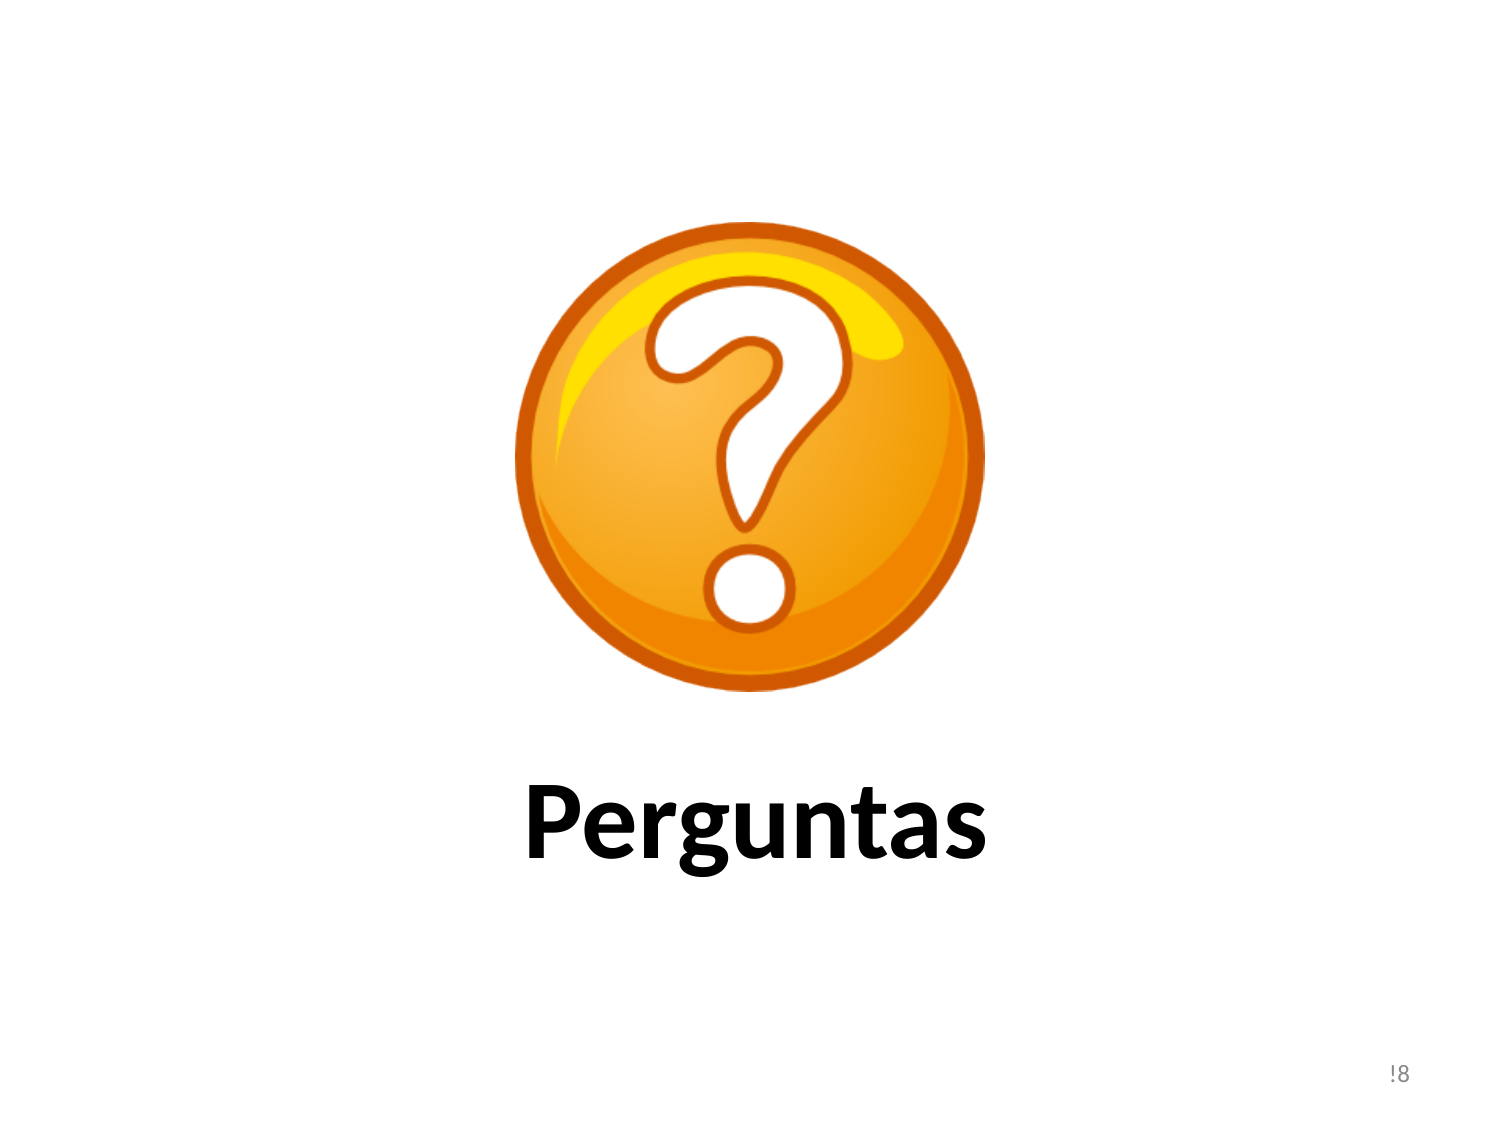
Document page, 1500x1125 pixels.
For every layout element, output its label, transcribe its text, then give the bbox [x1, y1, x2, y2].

text_box Perguntas [509, 738, 1004, 888]
picture [515, 222, 985, 692]
slide_number !8 [1074, 1042, 1425, 1103]
